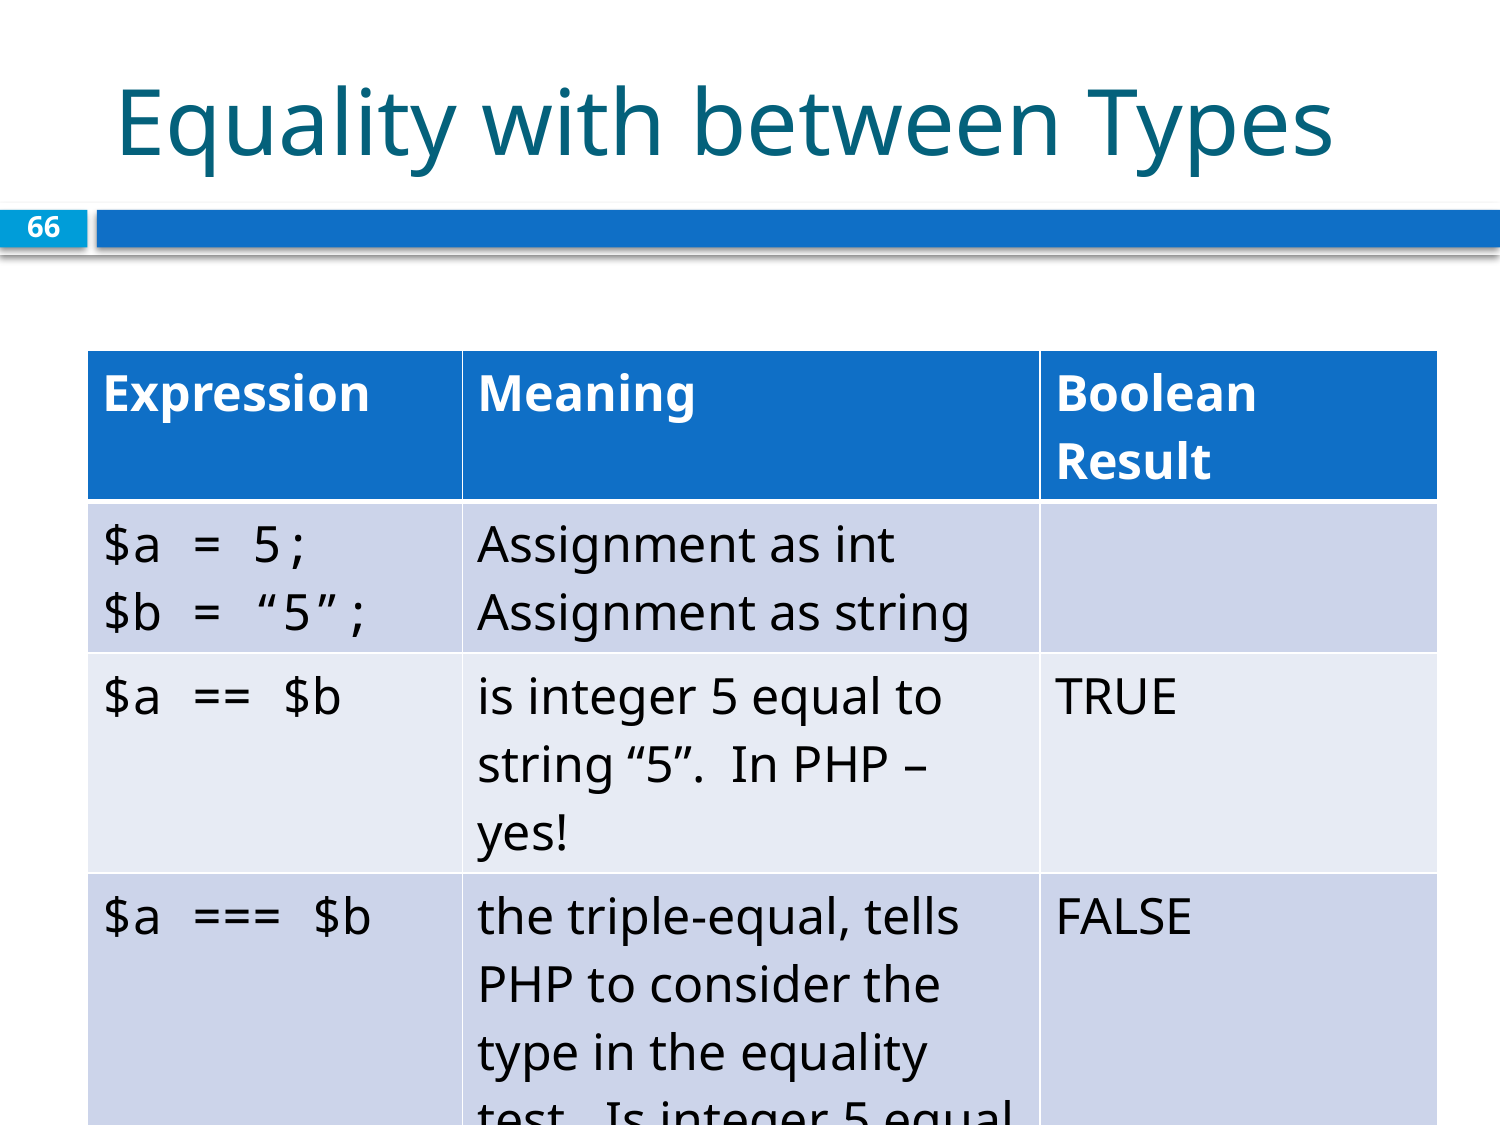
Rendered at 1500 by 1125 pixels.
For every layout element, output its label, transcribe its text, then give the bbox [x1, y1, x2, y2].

table_cell the triple-equal, tells PHP to consider the type in the equality test. Is integer 5 equal to string “5” – no. [463, 874, 1039, 1125]
table_cell $a === $b [88, 874, 462, 1125]
table_cell is integer 5 equal to string “5”. In PHP – yes! [463, 654, 1039, 872]
table_header Boolean Result [1041, 351, 1437, 499]
slide_number 66 [0, 208, 88, 249]
table_cell FALSE [1041, 874, 1437, 1125]
table_cell $a == $b [88, 654, 462, 872]
table_header Expression [88, 351, 462, 499]
title Equality with between Types [99, 37, 1438, 201]
table_cell [1041, 504, 1437, 652]
table_cell TRUE [1041, 654, 1437, 872]
table_cell Assignment as int Assignment as string [463, 504, 1039, 652]
table_header Meaning [463, 351, 1039, 499]
table_cell $a = 5; $b = “5”; [88, 504, 462, 652]
